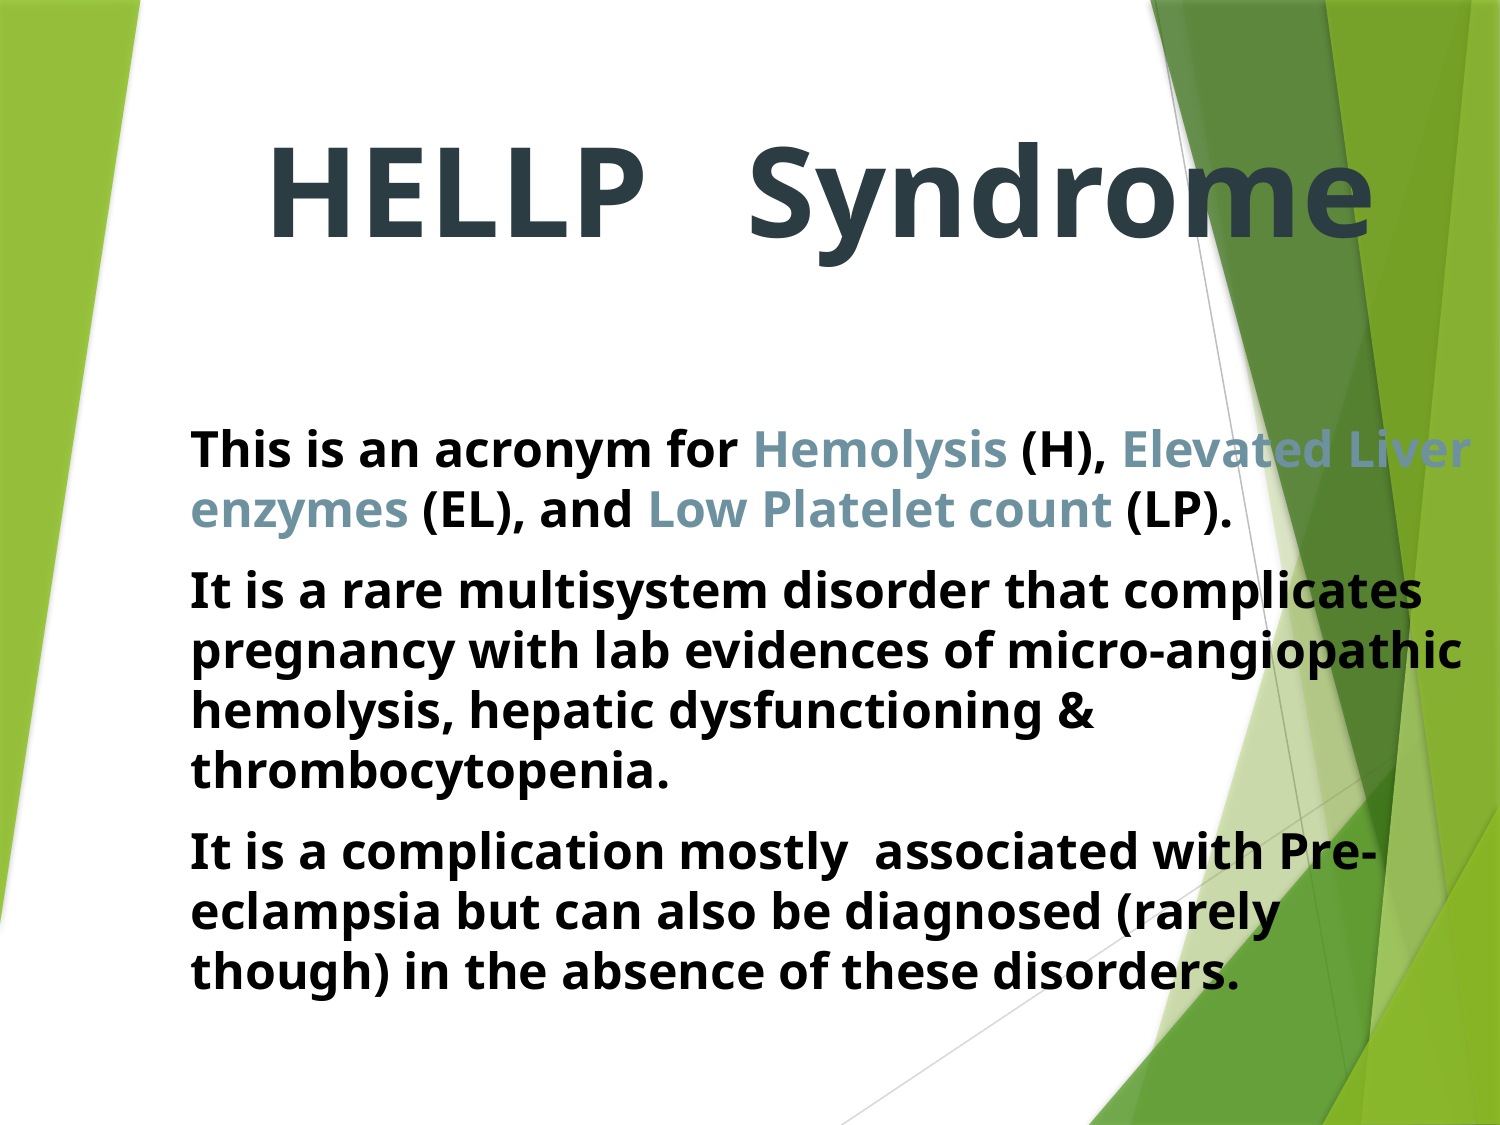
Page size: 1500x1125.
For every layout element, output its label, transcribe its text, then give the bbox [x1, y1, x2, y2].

subtitle This is an acronym for Hemolysis (H), Elevated Liver enzymes (EL), and Low Platelet count (LP). It is a rare multisystem disorder that complicates pregnancy with lab evidences of micro-angiopathic hemolysis, hepatic dysfunctioning & thrombocytopenia. It is a complication mostly associated with Pre-eclampsia but can also be diagnosed (rarely though) in the absence of these disorders. [175, 651, 1500, 1020]
subtitle This is an acronym for Hemolysis (H), Elevated Liver enzymes (EL), and Low Platelet count (LP). It is a rare multisystem disorder that complicates pregnancy with lab evidences of micro-angiopathic hemolysis, hepatic dysfunctioning & thrombocytopenia. It is a complication mostly associated with Pre-eclampsia but can also be diagnosed (rarely though) in the absence of these disorders. [175, 410, 1500, 585]
text_box [0, 585, 1500, 651]
title HELLP Syndrome [164, 0, 1393, 270]
